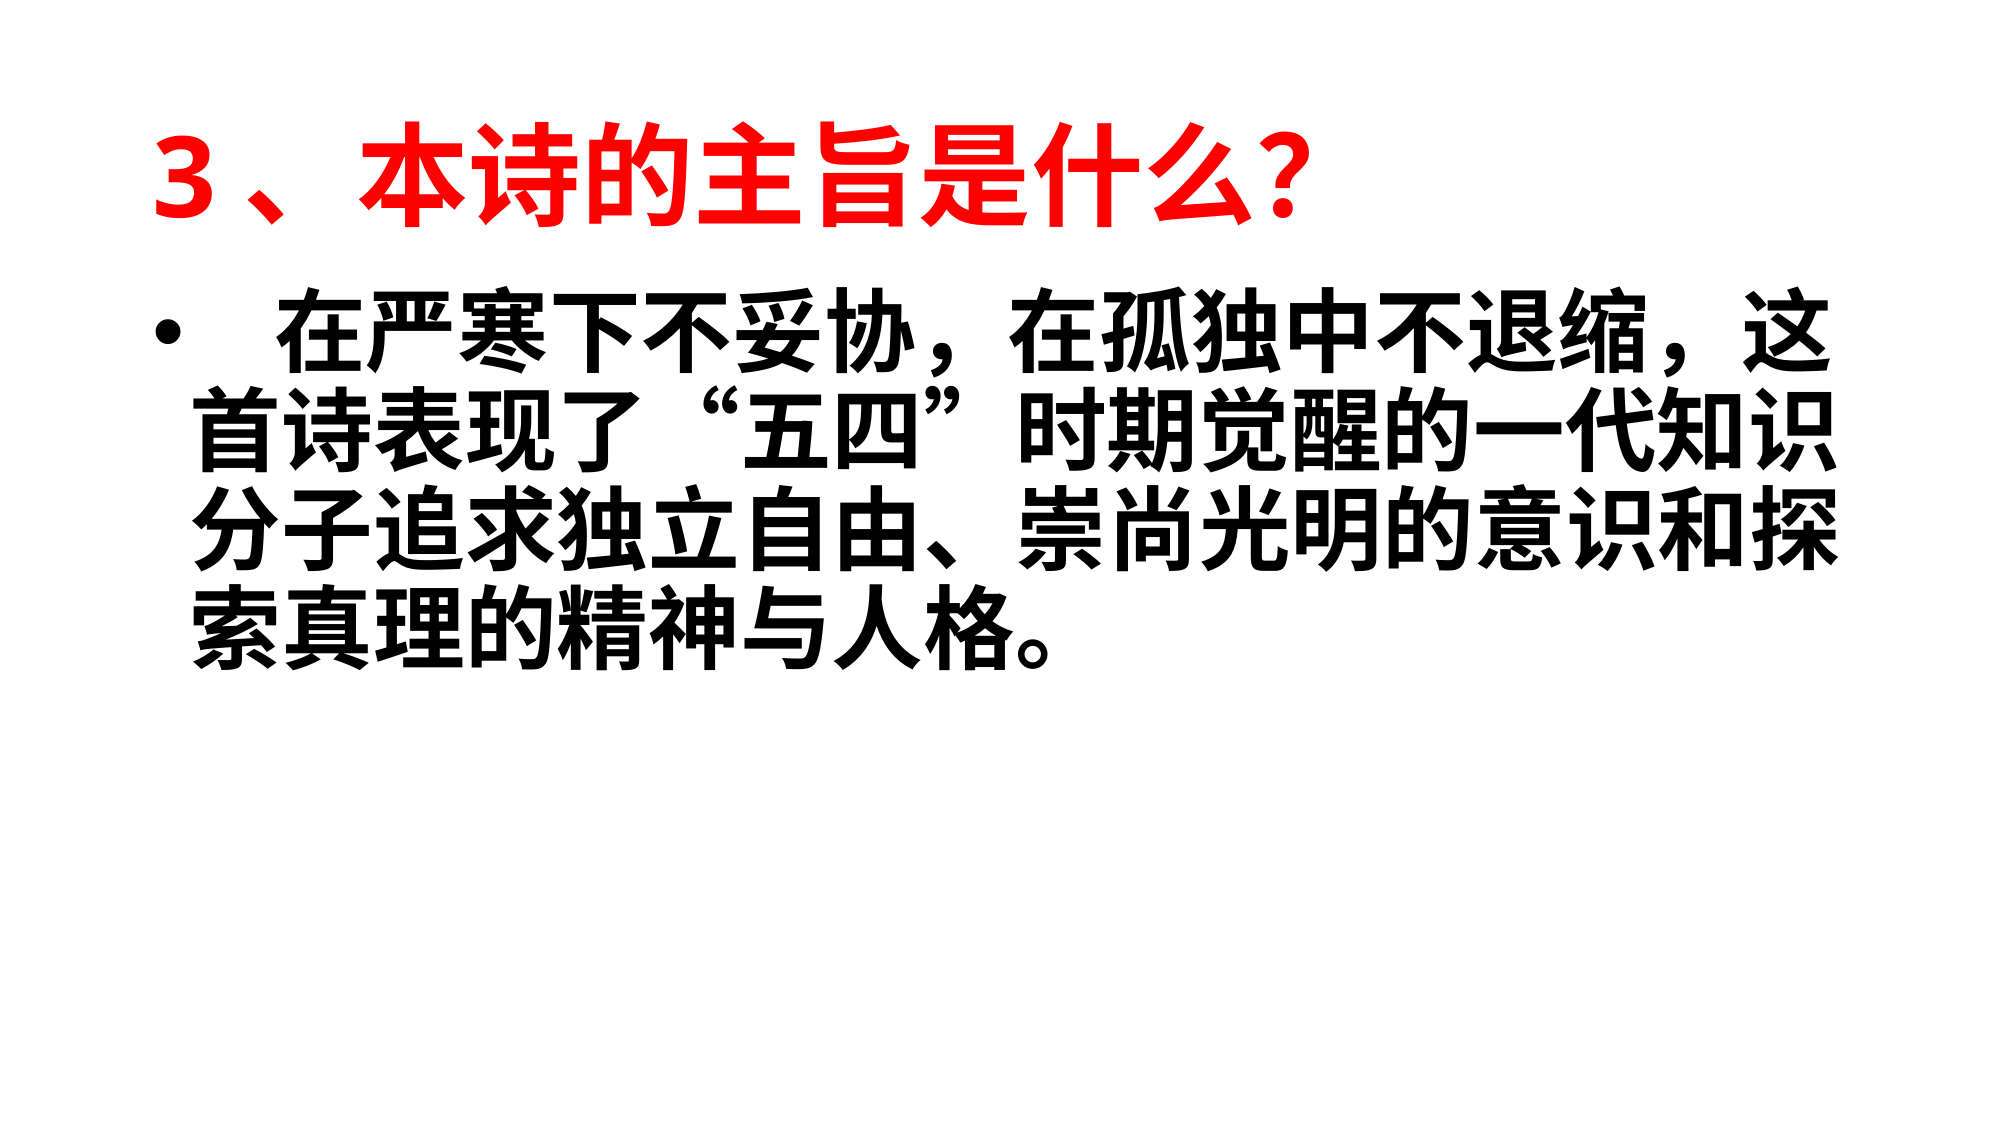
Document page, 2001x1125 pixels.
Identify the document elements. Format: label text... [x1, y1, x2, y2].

title 3、本诗的主旨是什么？ [137, 32, 1863, 250]
list 在严寒下不妥协，在孤独中不退缩，这首诗表现了“五四”时期觉醒的一代知识分子追求独立自由、崇尚光明的意识和探索真理的精神与人格。 [137, 279, 1863, 1014]
